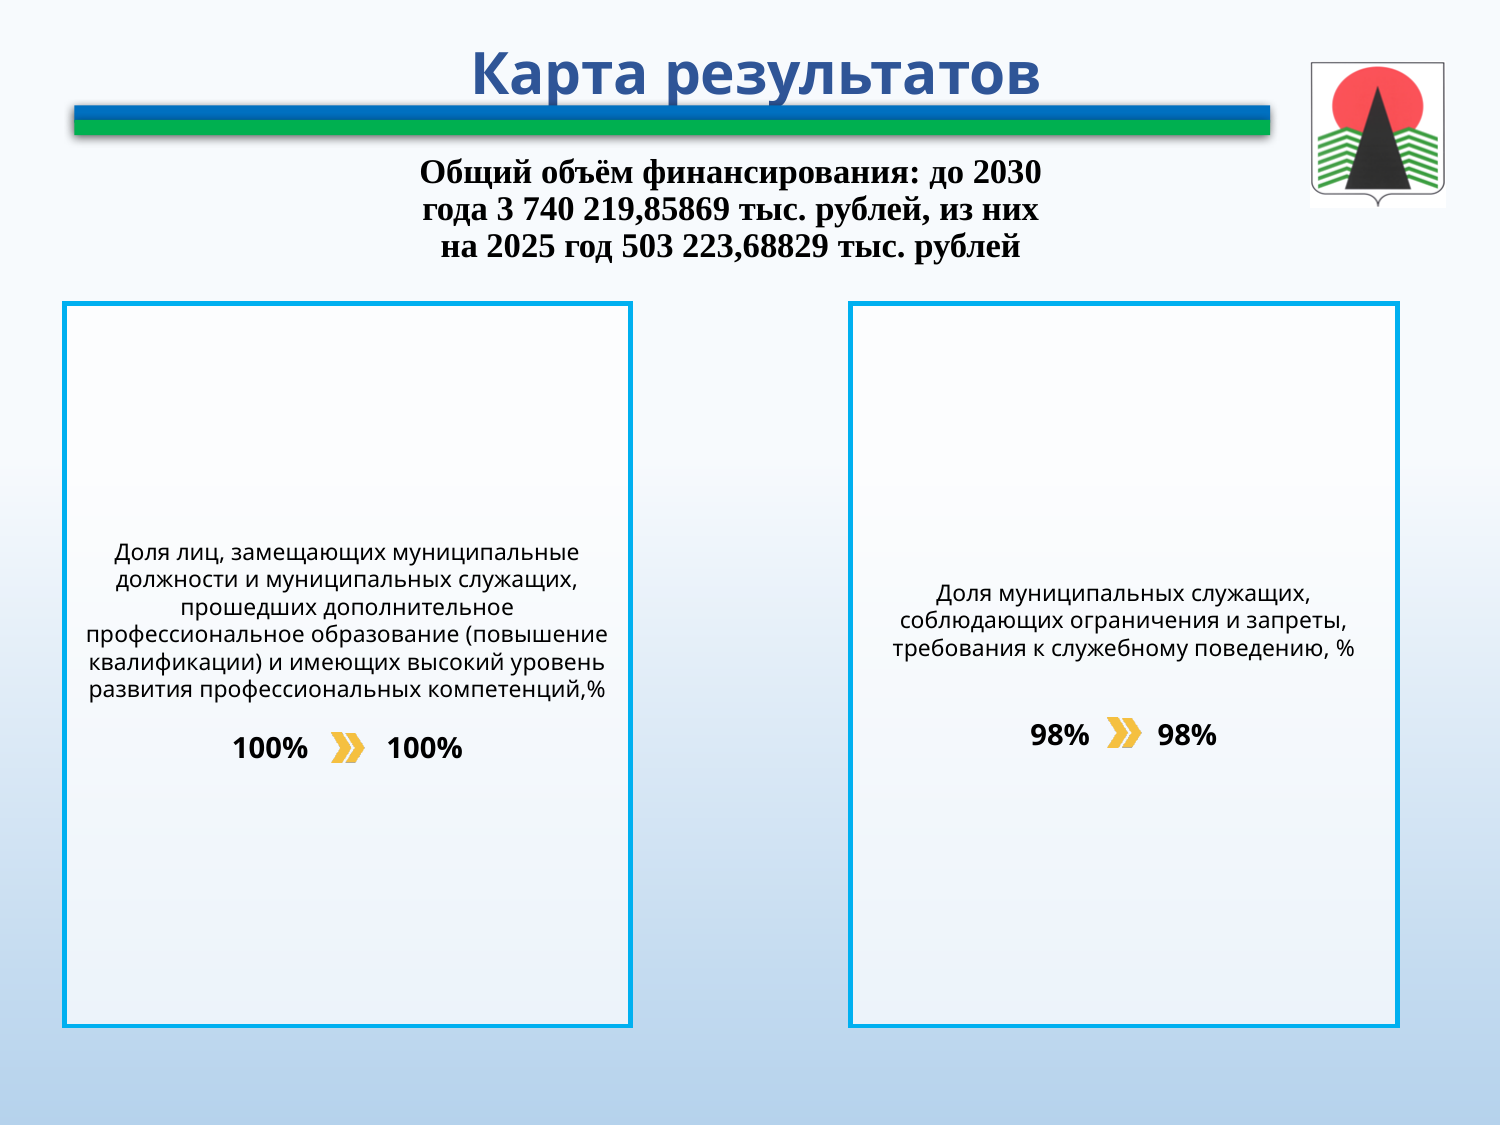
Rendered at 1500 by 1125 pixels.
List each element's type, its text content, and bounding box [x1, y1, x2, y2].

text_box Доля муниципальных служащих, соблюдающих ограничения и запреты, требования к служебному поведению, % 98% 98% [850, 303, 1398, 1027]
text_box Доля лиц, замещающих муниципальные должности и муниципальных служащих, прошедших дополнительное профессиональное образование (повышение квалификации) и имеющих высокий уровень развития профессиональных компетенций,% 100% 100% [63, 303, 632, 1027]
picture [1106, 717, 1142, 748]
subtitle Общий объём финансирования: до 2030 года 3 740 219,85869 тыс. рублей, из них на 2025 год 503 223,68829 тыс. рублей [385, 146, 1076, 304]
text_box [74, 105, 1271, 135]
picture [1310, 61, 1446, 208]
picture [330, 732, 365, 763]
title Карта результатов [455, 35, 1221, 100]
